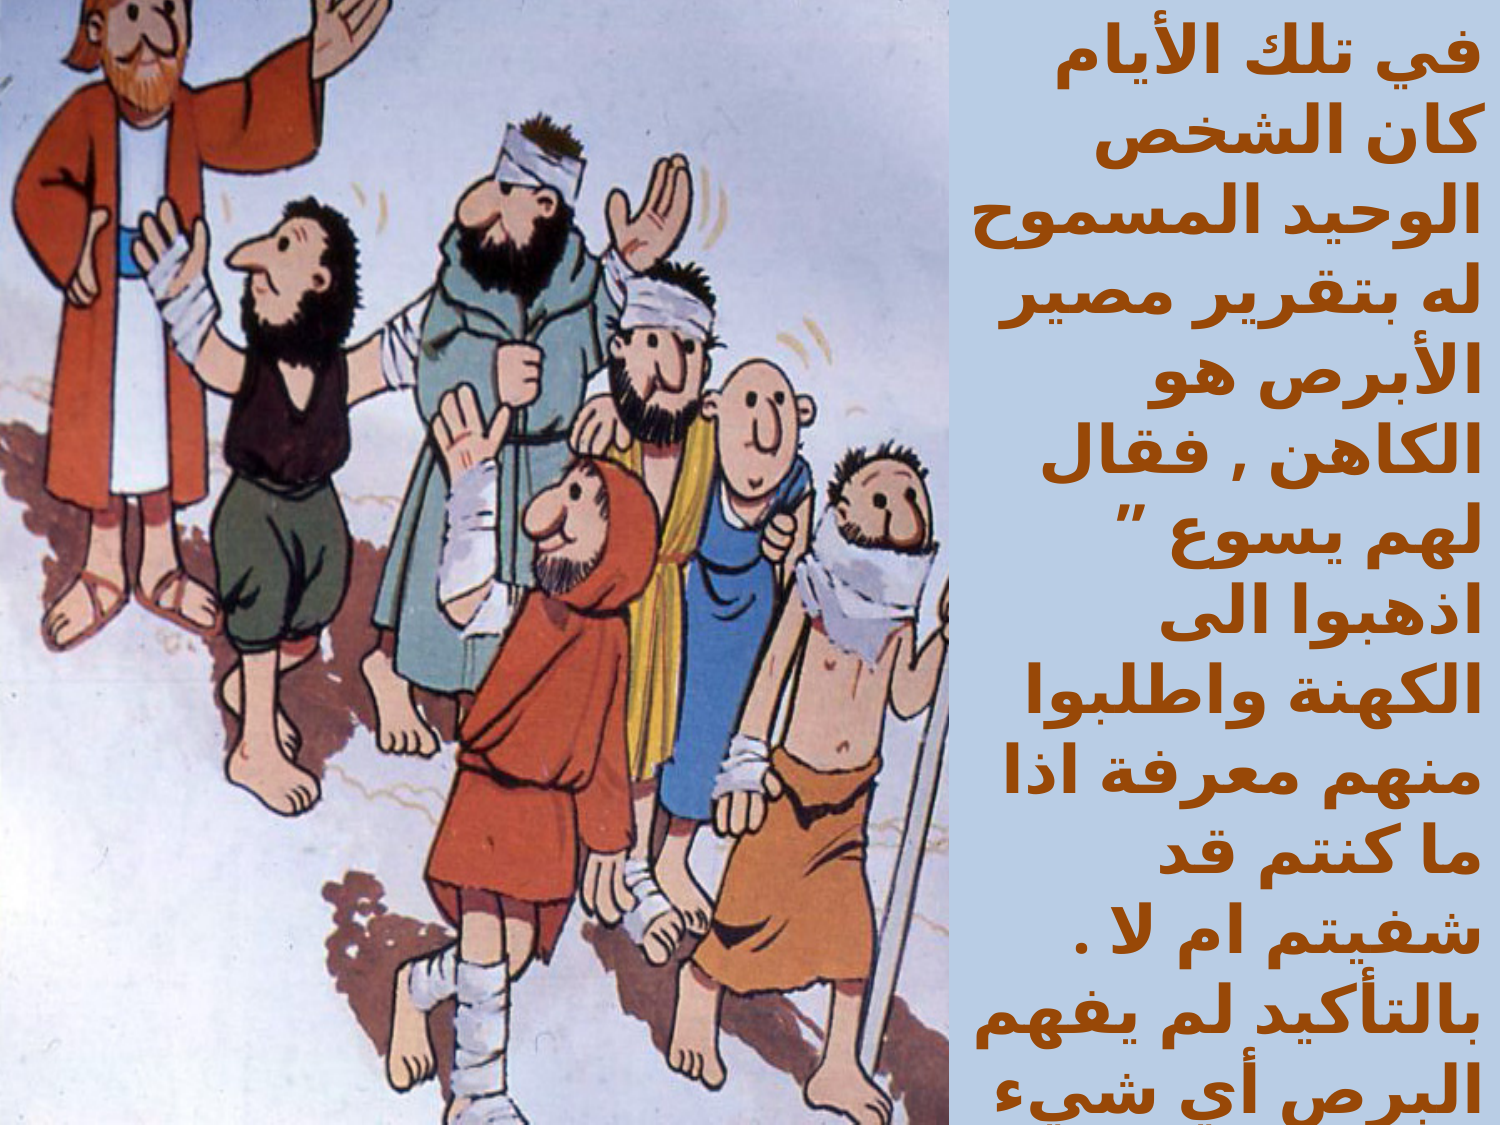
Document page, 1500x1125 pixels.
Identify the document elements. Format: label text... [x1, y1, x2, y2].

picture [0, 0, 985, 1125]
text_box في تلك الأيام كان الشخص الوحيد المسموح له بتقرير مصير الأبرص هو الكاهن , فقال لهم يسوع ” اذهبوا الى الكهنة واطلبوا منهم معرفة اذا ما كنتم قد شفيتم ام لا . بالتأكيد لم يفهم البرص أي شيء مما قاله يسوع ولماذا طلب منهم هذا ملكن كان لديهم الأمل بأن تحصل لهم أعجوبة ويشفوا من مرضهم. [985, 0, 1500, 1125]
